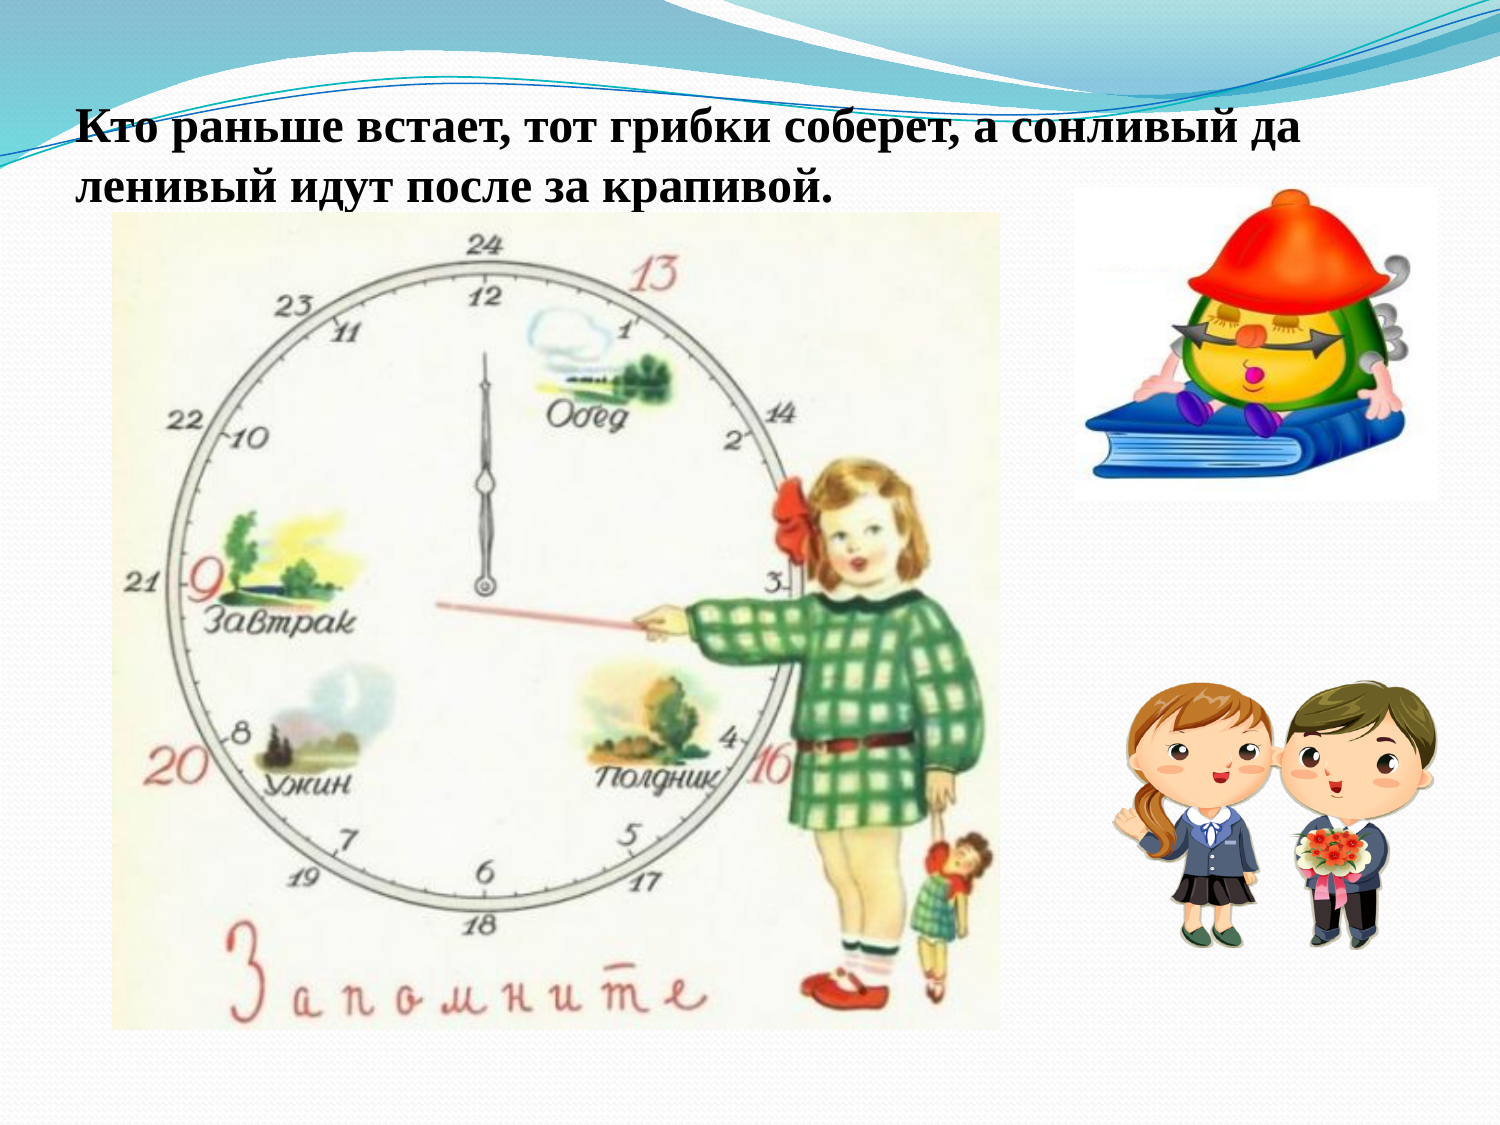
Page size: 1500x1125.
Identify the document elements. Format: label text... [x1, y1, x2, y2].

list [112, 212, 1001, 1031]
title Кто раньше встает, тот грибки соберет, а сонливый да ленивый идут после за крапивой. [75, 62, 1425, 213]
picture [1074, 187, 1438, 501]
picture [1112, 674, 1438, 951]
